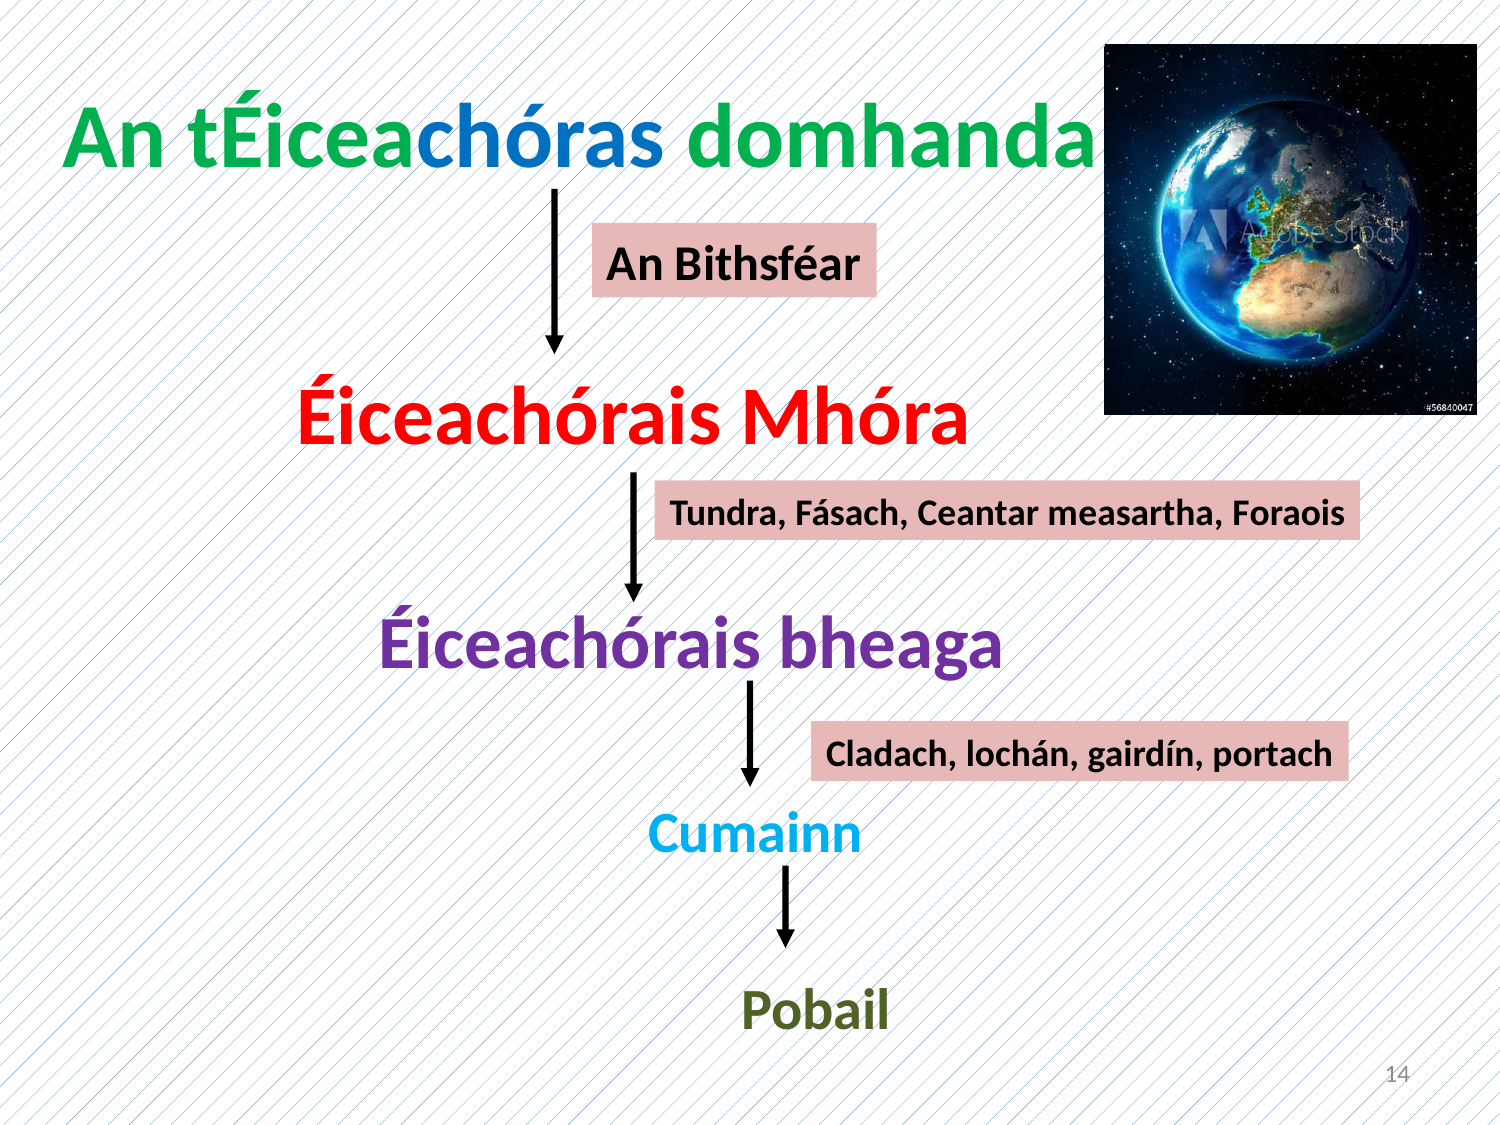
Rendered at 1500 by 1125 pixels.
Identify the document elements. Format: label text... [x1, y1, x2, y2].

text_box Éiceachórais bheaga [363, 586, 1021, 691]
text_box An tÉiceachóras domhanda [47, 68, 1099, 194]
text_box [743, 680, 757, 787]
text_box Cladach, lochán, gairdín, portach [811, 721, 1349, 781]
text_box [779, 865, 792, 949]
text_box [627, 472, 640, 603]
text_box Cumainn [633, 786, 892, 872]
text_box Pobail [726, 964, 907, 1049]
text_box [548, 188, 561, 355]
text_box An Bithsféar [592, 222, 877, 298]
text_box Tundra, Fásach, Ceantar measartha, Foraois [654, 480, 1360, 540]
slide_number 14 [1074, 1042, 1425, 1103]
text_box Éiceachórais Mhóra [281, 354, 987, 469]
picture [1104, 43, 1477, 416]
